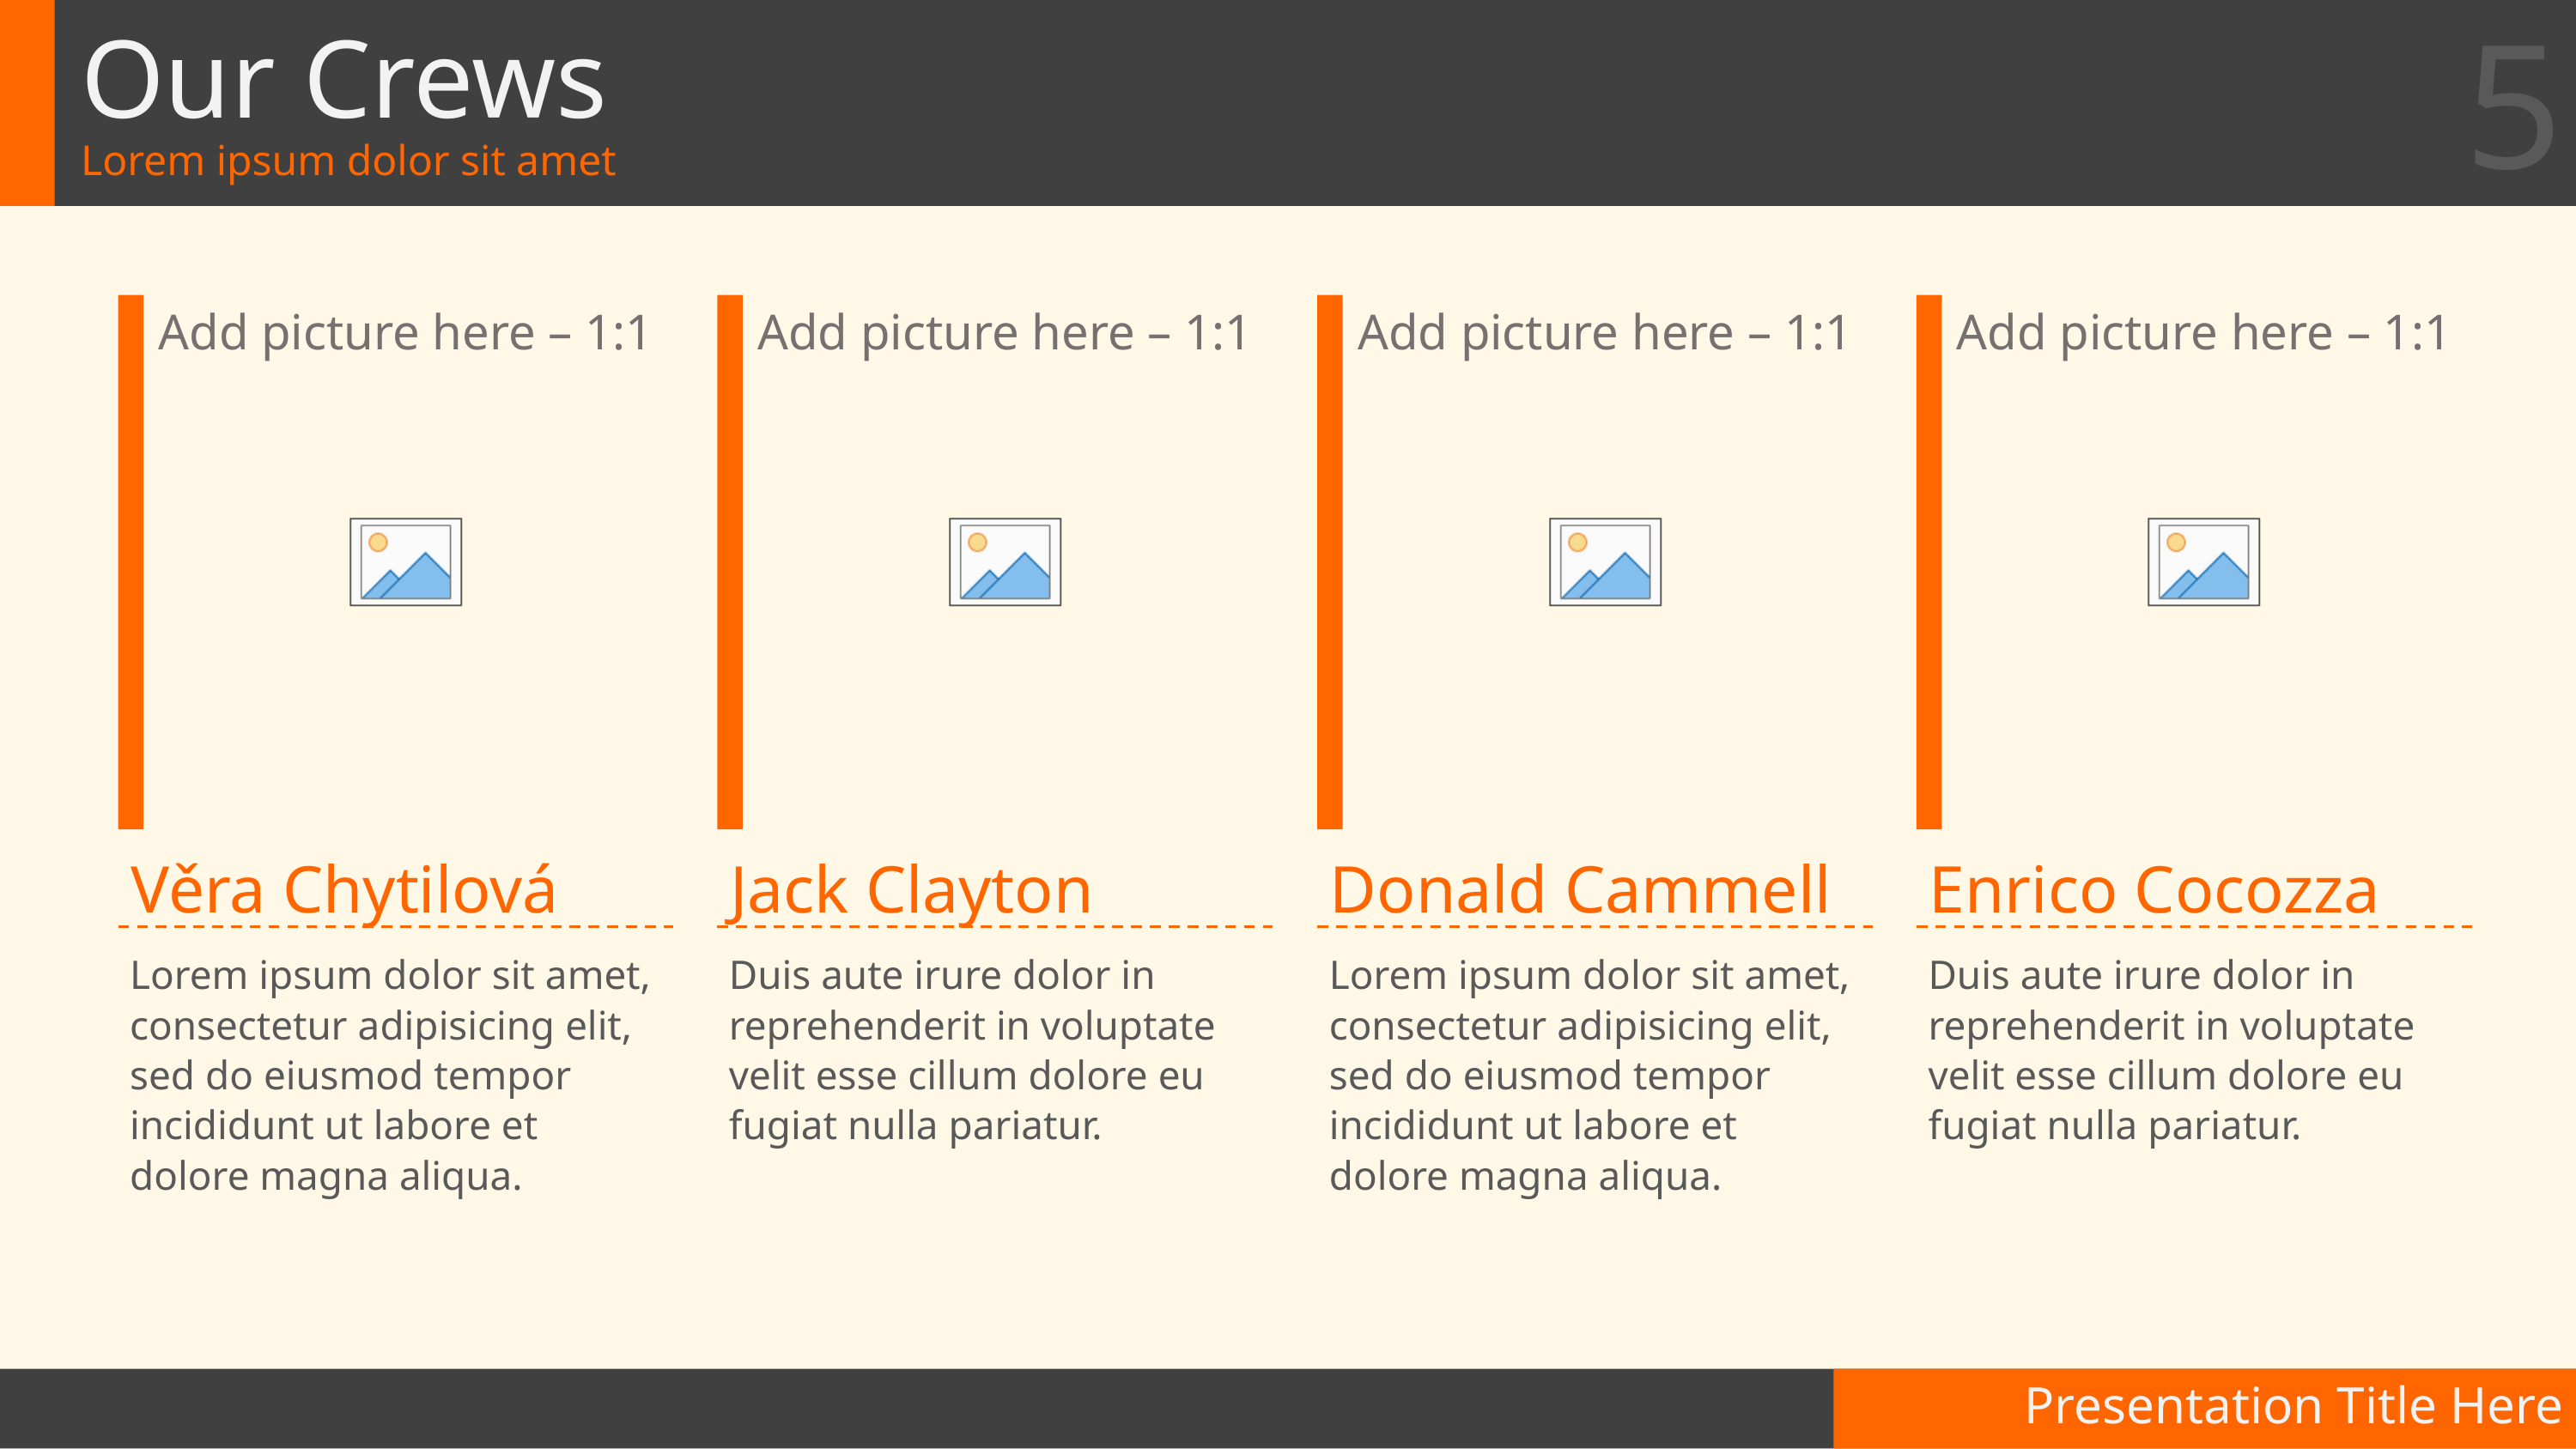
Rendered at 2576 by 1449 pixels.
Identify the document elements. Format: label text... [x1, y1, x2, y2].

picture [738, 294, 1273, 830]
picture [138, 294, 674, 830]
list Věra Chytilová [118, 844, 674, 934]
picture [1937, 294, 2472, 830]
list Enrico Cocozza [1917, 844, 2472, 934]
footer Presentation Title Here [1706, 1368, 2576, 1446]
list Lorem ipsum dolor sit amet, consectetur adipisicing elit, sed do eiusmod tempor incididunt ut labore et dolore magna aliqua. [117, 941, 674, 1297]
list Jack Clayton [717, 844, 1273, 934]
list Lorem ipsum dolor sit amet, consectetur adipisicing elit, sed do eiusmod tempor incididunt ut labore et dolore magna aliqua. [1316, 941, 1873, 1297]
list Donald Cammell [1317, 844, 1873, 934]
picture [1338, 294, 1873, 830]
title Our Crews [68, 18, 1996, 127]
subtitle Lorem ipsum dolor sit amet [68, 127, 2555, 191]
list Duis aute irure dolor in reprehenderit in voluptate velit esse cillum dolore eu fugiat nulla pariatur. [716, 941, 1273, 1297]
slide_number 5 [1996, 0, 2576, 227]
list Duis aute irure dolor in reprehenderit in voluptate velit esse cillum dolore eu fugiat nulla pariatur. [1915, 941, 2472, 1297]
